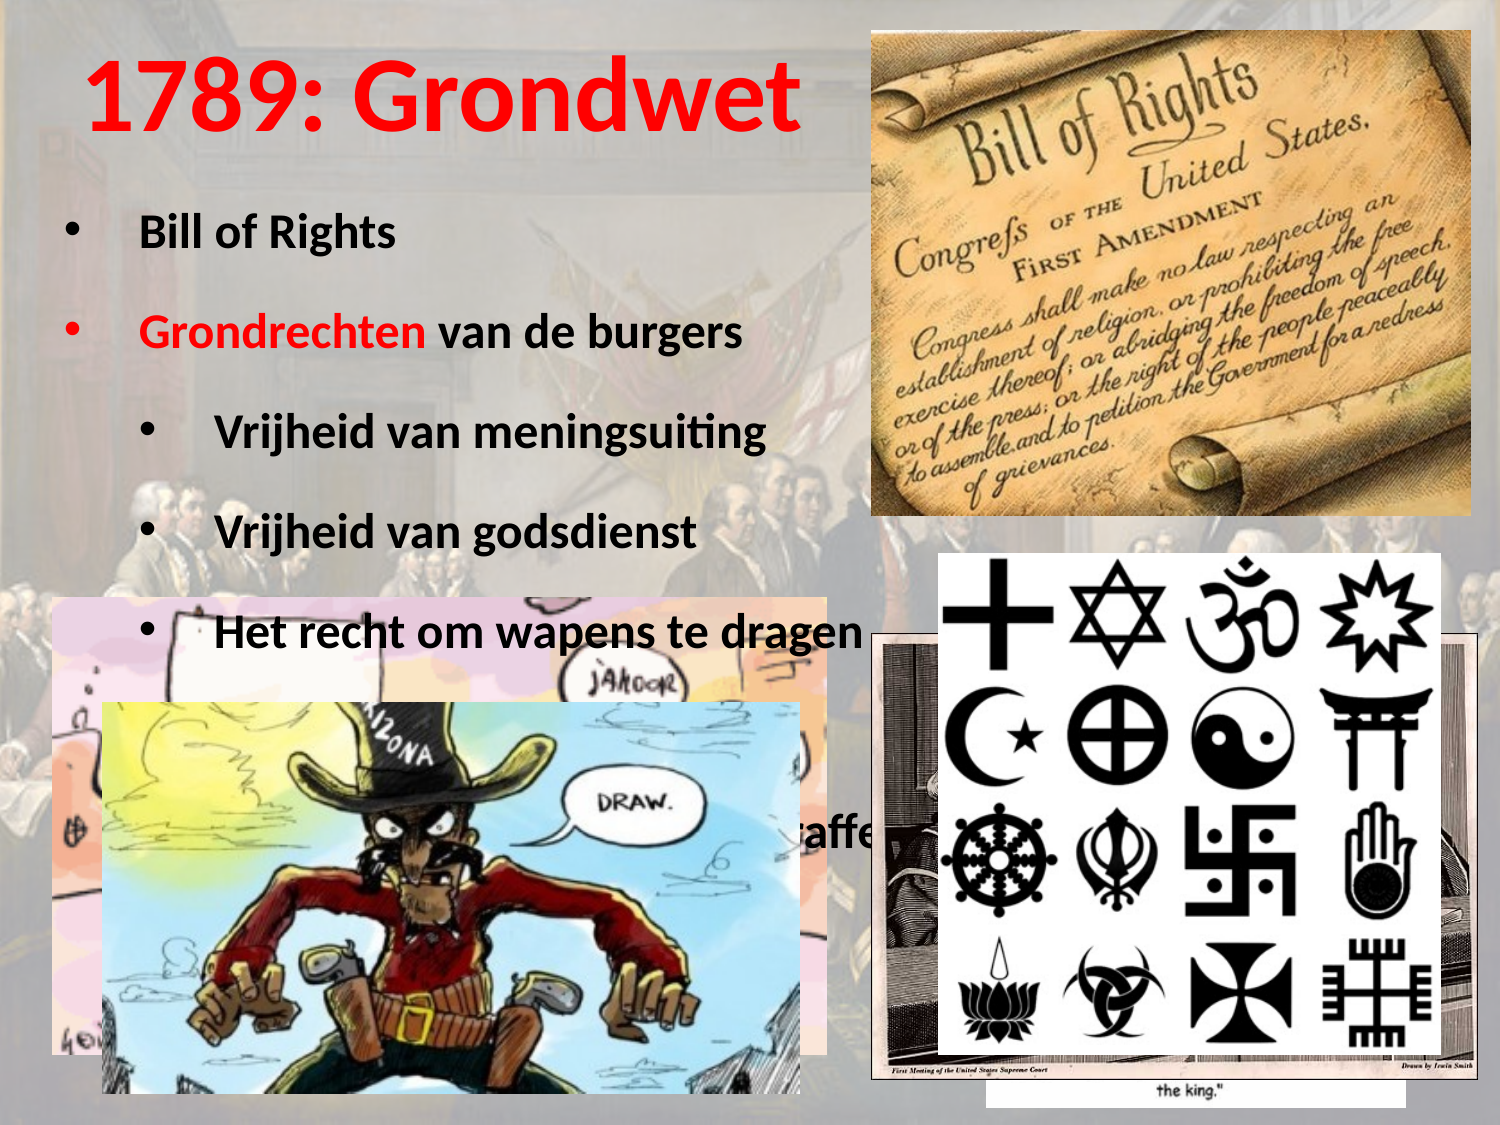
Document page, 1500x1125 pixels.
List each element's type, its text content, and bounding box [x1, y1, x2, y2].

picture [52, 597, 827, 1095]
list Bill of Rights Grondrechten van de burgers Vrijheid van meningsuiting Vrijheid van godsdienst Het recht om wapens te dragen Recht op een eerlijk process Geen zware en oneerlijke straffen [48, 160, 1294, 716]
title 1789: Grondwet [64, 9, 833, 160]
picture [870, 552, 1478, 1108]
picture [870, 30, 1471, 516]
